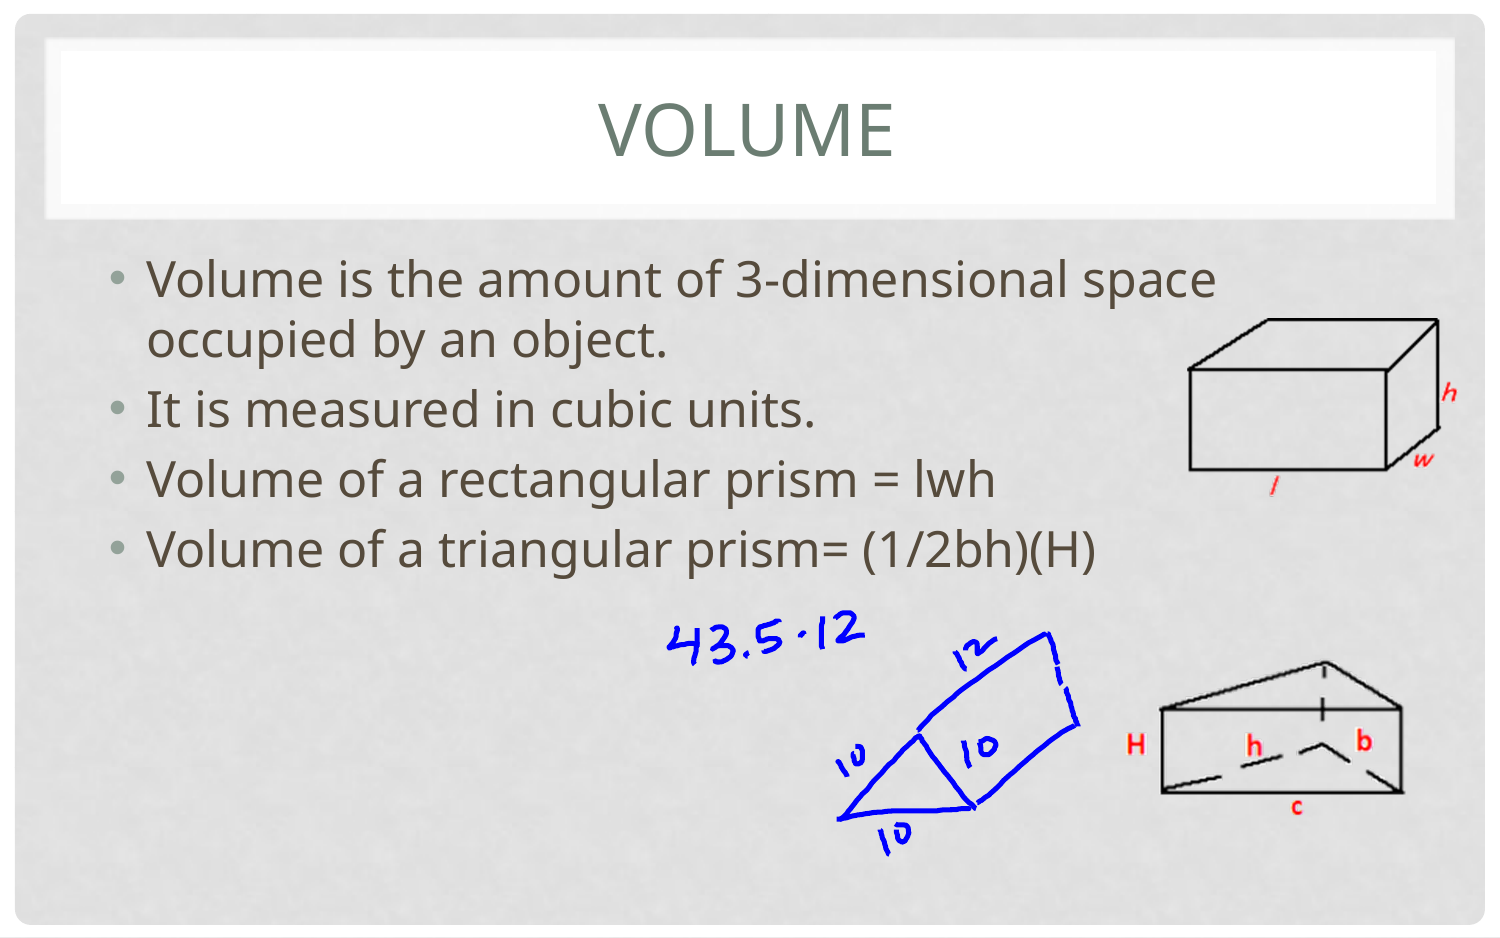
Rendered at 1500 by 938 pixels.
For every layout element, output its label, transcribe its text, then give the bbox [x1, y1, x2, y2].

text_box [879, 829, 890, 855]
title Volume [69, 55, 1425, 198]
text_box [954, 651, 967, 670]
text_box [978, 737, 997, 756]
list Volume is the amount of 3-dimensional space occupied by an object. It is measured in cubic units. Volume of a rectangular prism = lwh Volume of a triangular prism= (1/2bh)(H) [75, 239, 1425, 838]
text_box [1064, 687, 1079, 727]
text_box [977, 724, 1076, 804]
text_box [964, 637, 998, 655]
text_box [1056, 666, 1063, 685]
text_box [842, 735, 977, 817]
text_box [836, 807, 970, 820]
text_box [852, 745, 864, 765]
picture [1112, 318, 1458, 822]
text_box [1047, 633, 1059, 665]
text_box [962, 740, 971, 768]
text_box [894, 823, 910, 843]
text_box [917, 632, 1047, 731]
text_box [668, 612, 866, 665]
text_box [837, 760, 848, 777]
